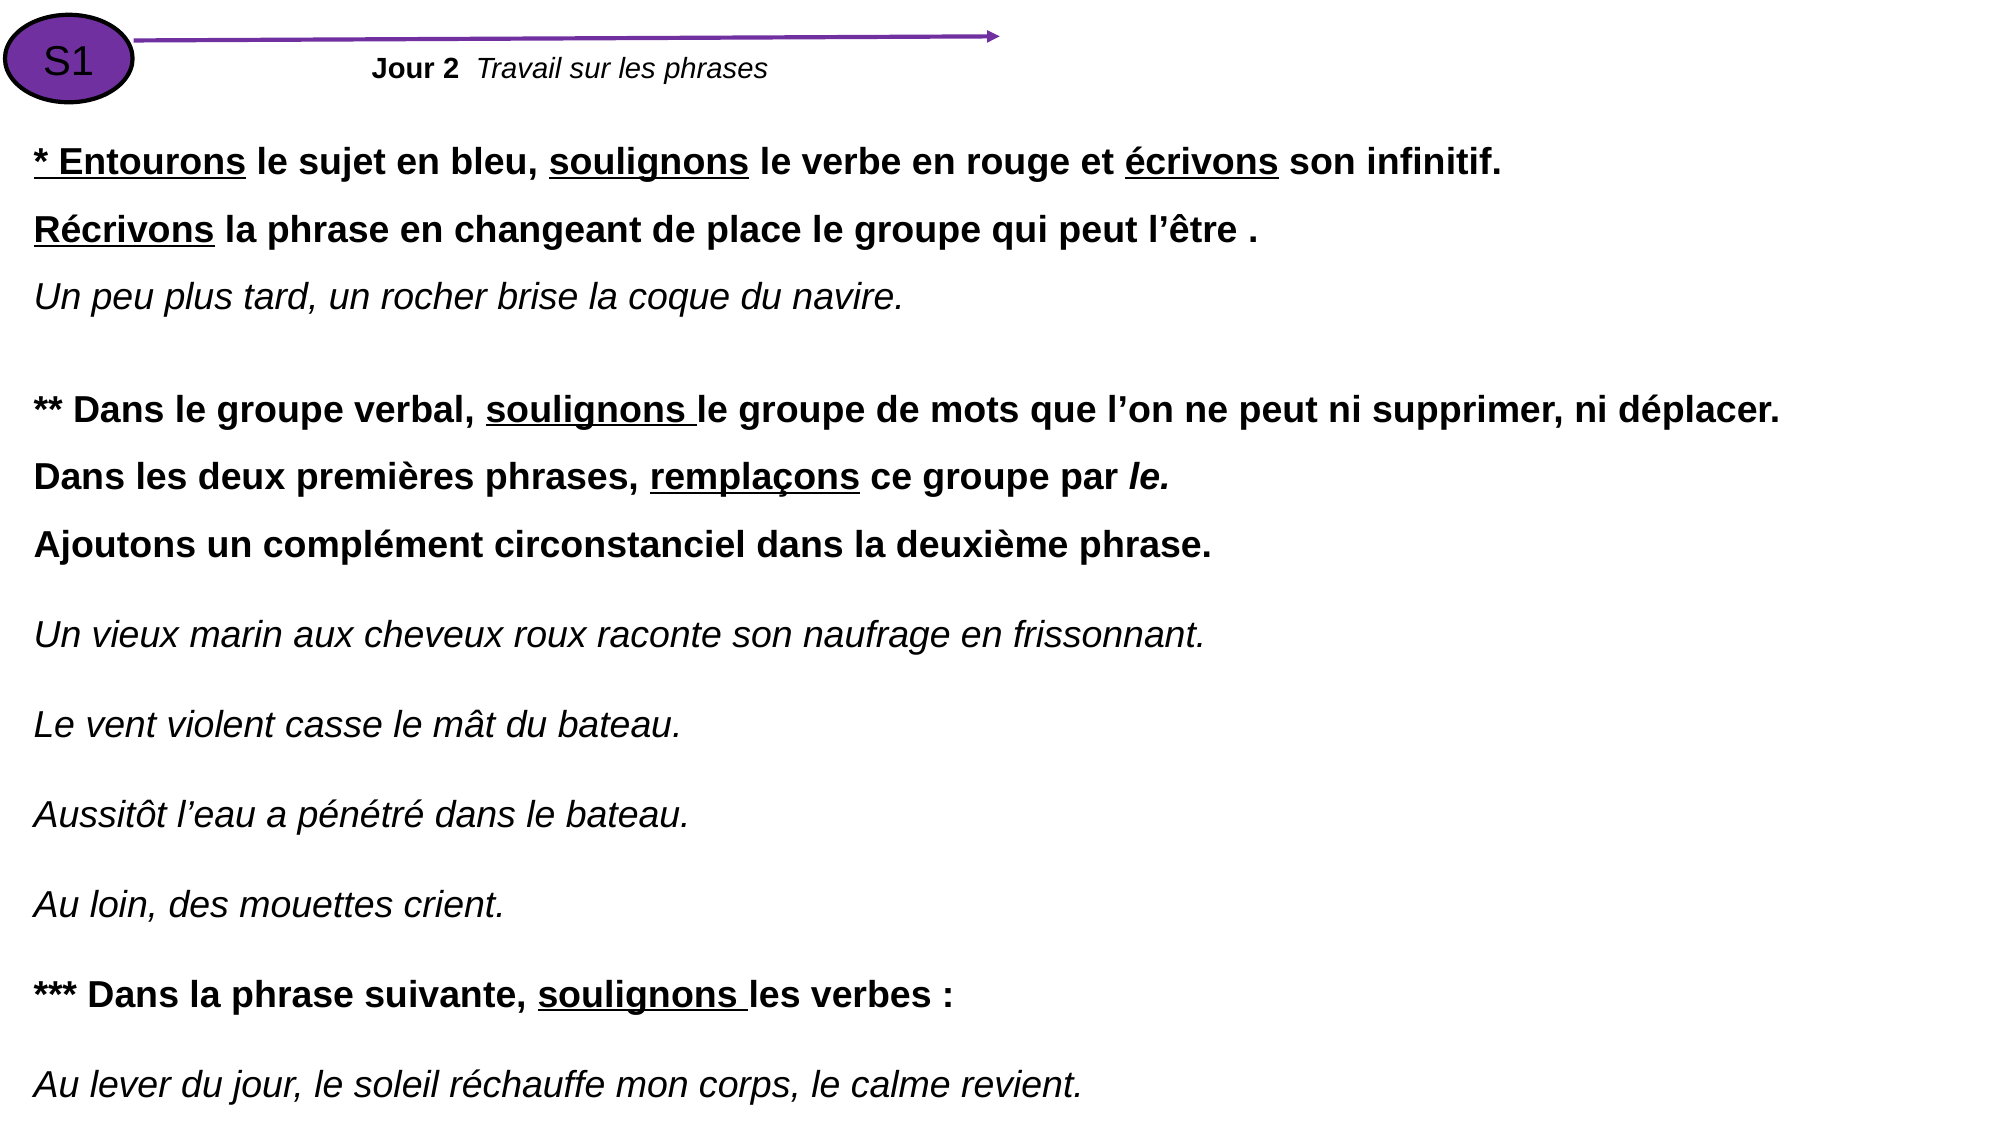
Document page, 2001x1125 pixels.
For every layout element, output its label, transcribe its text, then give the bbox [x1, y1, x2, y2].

text_box Jour 2 Travail sur les phrases [133, 43, 1007, 99]
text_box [133, 36, 1000, 41]
text_box S1 [4, 14, 133, 103]
text_box * Entourons le sujet en bleu, soulignons le verbe en rouge et écrivons son infinitif. Récrivons la phrase en changeant de place le groupe qui peut l’être . Un peu plus tard, un rocher brise la coque du navire. ** Dans le groupe verbal, soulignons le groupe de mots que l’on ne peut ni supprimer, ni déplacer. Dans les deux premières phrases, remplaçons ce groupe par le. Ajoutons un complément circonstanciel dans la deuxième phrase. Un vieux marin aux cheveux roux raconte son naufrage en frissonnant. Le vent violent casse le mât du bateau. Aussitôt l’eau a pénétré dans le bateau. Au loin, des mouettes crient. *** Dans la phrase suivante, soulignons les verbes : Au lever du jour, le soleil réchauffe mon corps, le calme revient. [27, 108, 1972, 1124]
